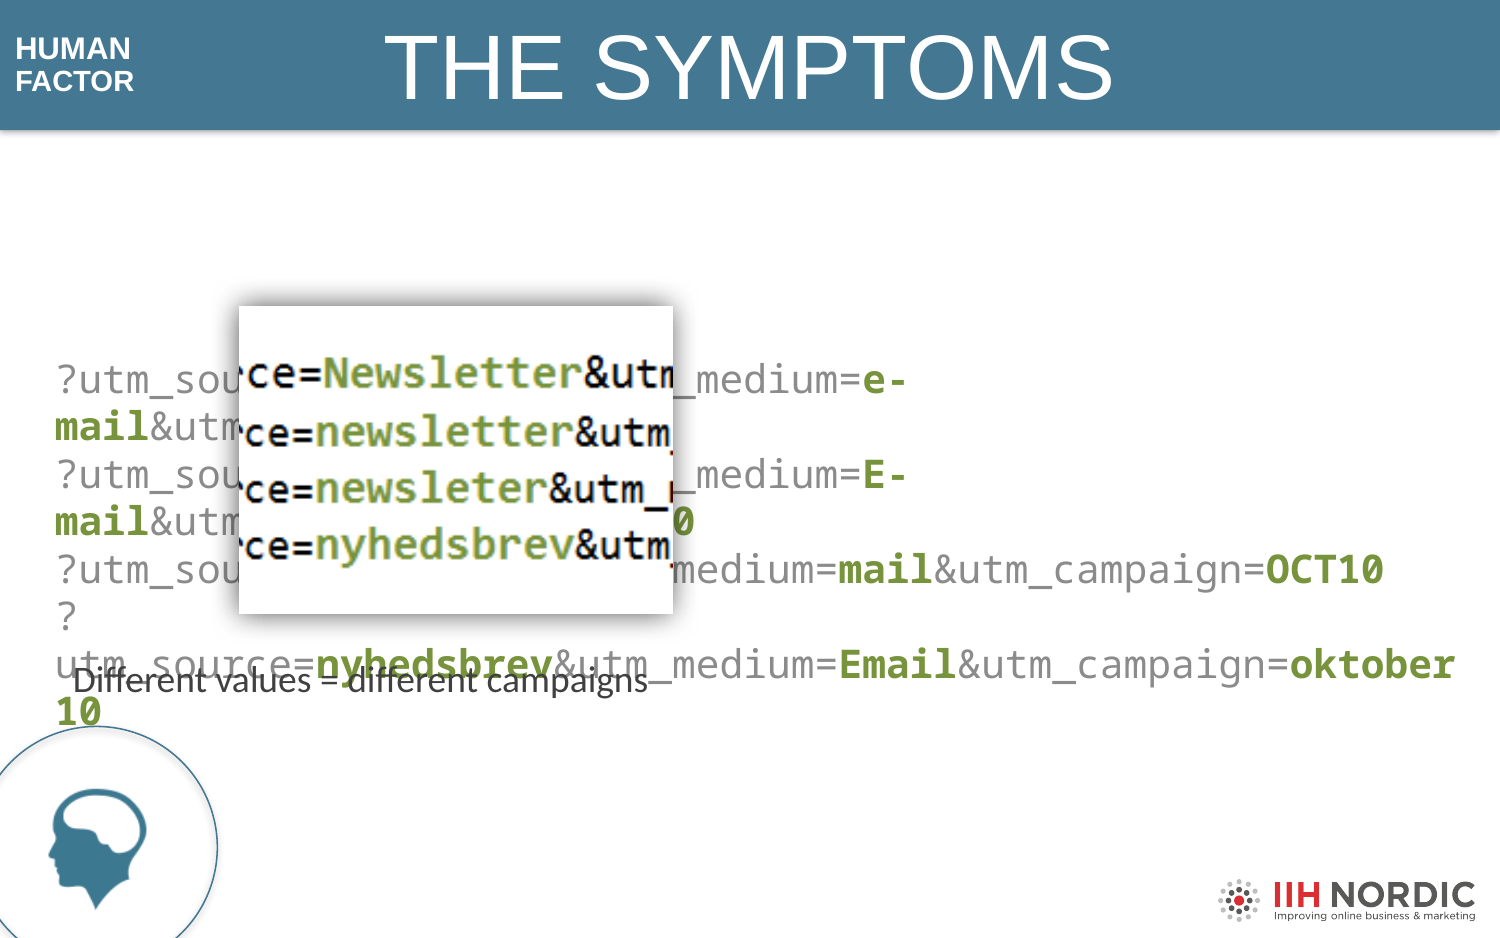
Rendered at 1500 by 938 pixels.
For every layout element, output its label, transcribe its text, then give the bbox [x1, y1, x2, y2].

picture [239, 306, 673, 615]
text_box ?utm_source=Newsletter&utm_medium=e-mail&utm_campaign=octo10 ?utm_source=newsletter&utm_medium=E-mail&utm_campaign=October10 ?utm_source=newsleter&utm_medium=mail&utm_campaign=OCT10 ?utm_source=nyhedsbrev&utm_medium=Email&utm_campaign=oktober10 [693, 346, 1475, 573]
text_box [0, 726, 218, 938]
text_box HUMAN FACTOR [0, 0, 1500, 131]
picture [1217, 879, 1476, 922]
text_box ?utm_source=Newsletter&utm_medium=e-mail&utm_campaign=octo10 ?utm_source=newsletter&utm_medium=E-mail&utm_campaign=October10 ?utm_source=newsleter&utm_medium=mail&utm_campaign=OCT10 ?utm_source=nyhedsbrev&utm_medium=Email&utm_campaign=oktober10 [39, 346, 216, 573]
text_box Different values = different campaigns [58, 648, 665, 708]
